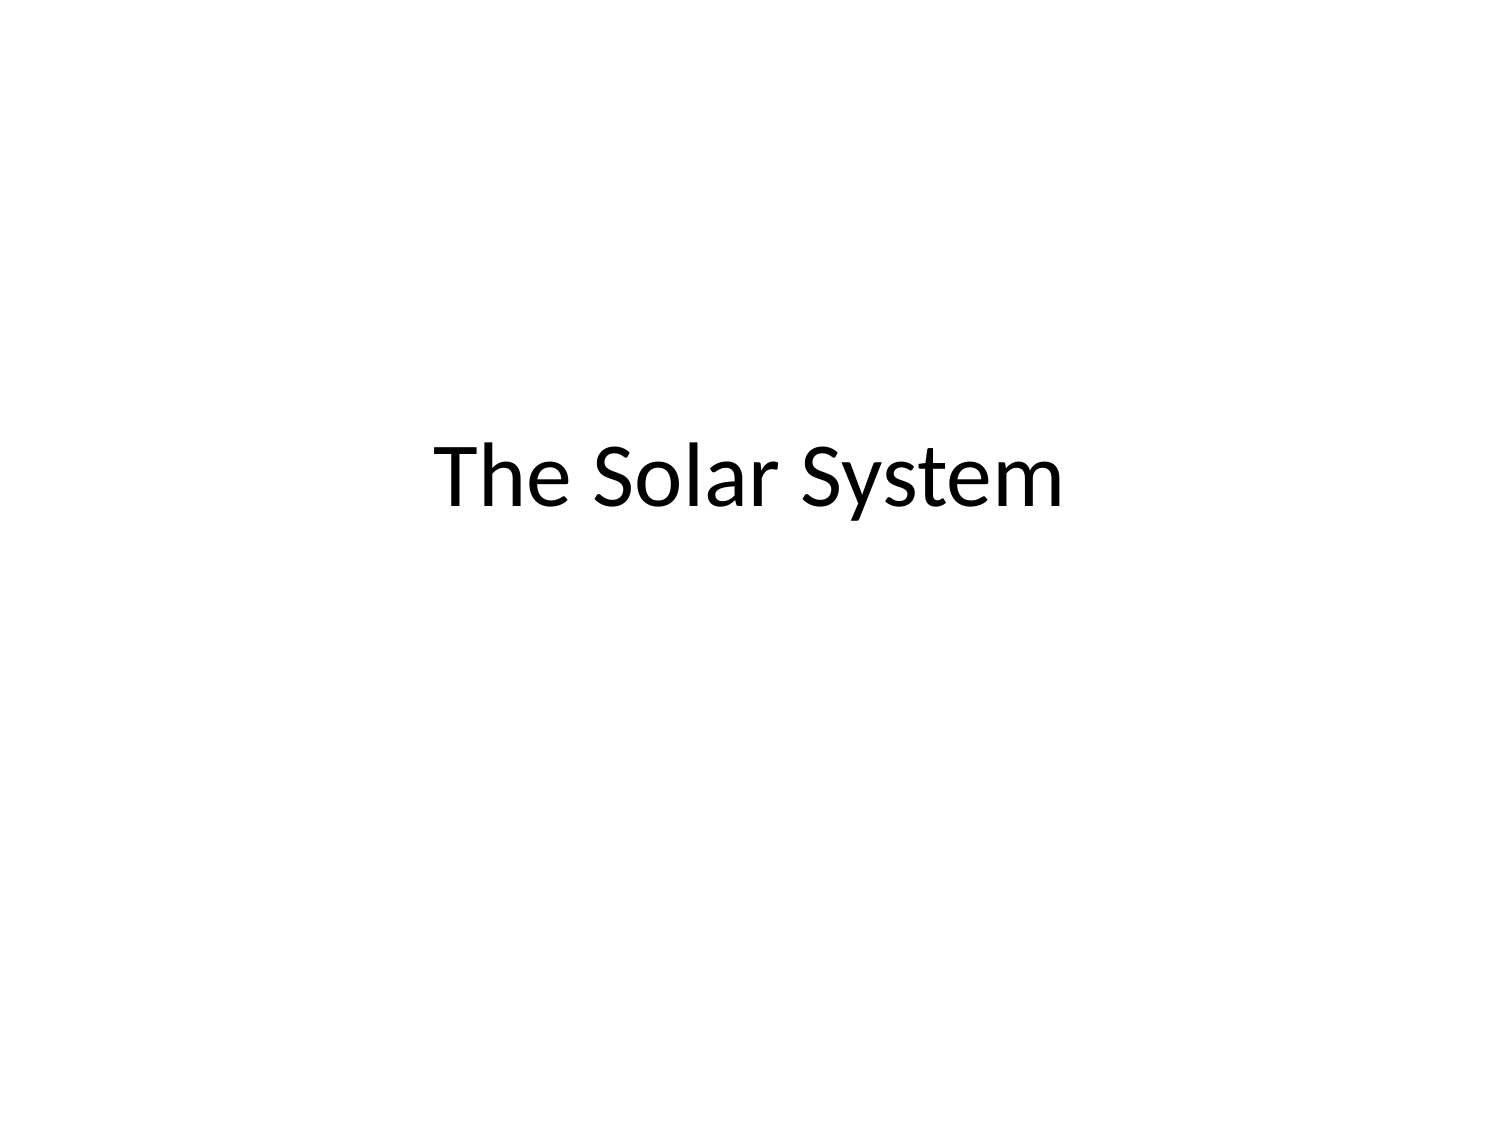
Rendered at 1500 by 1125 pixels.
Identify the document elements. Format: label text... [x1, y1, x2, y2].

title The Solar System [112, 349, 1388, 591]
